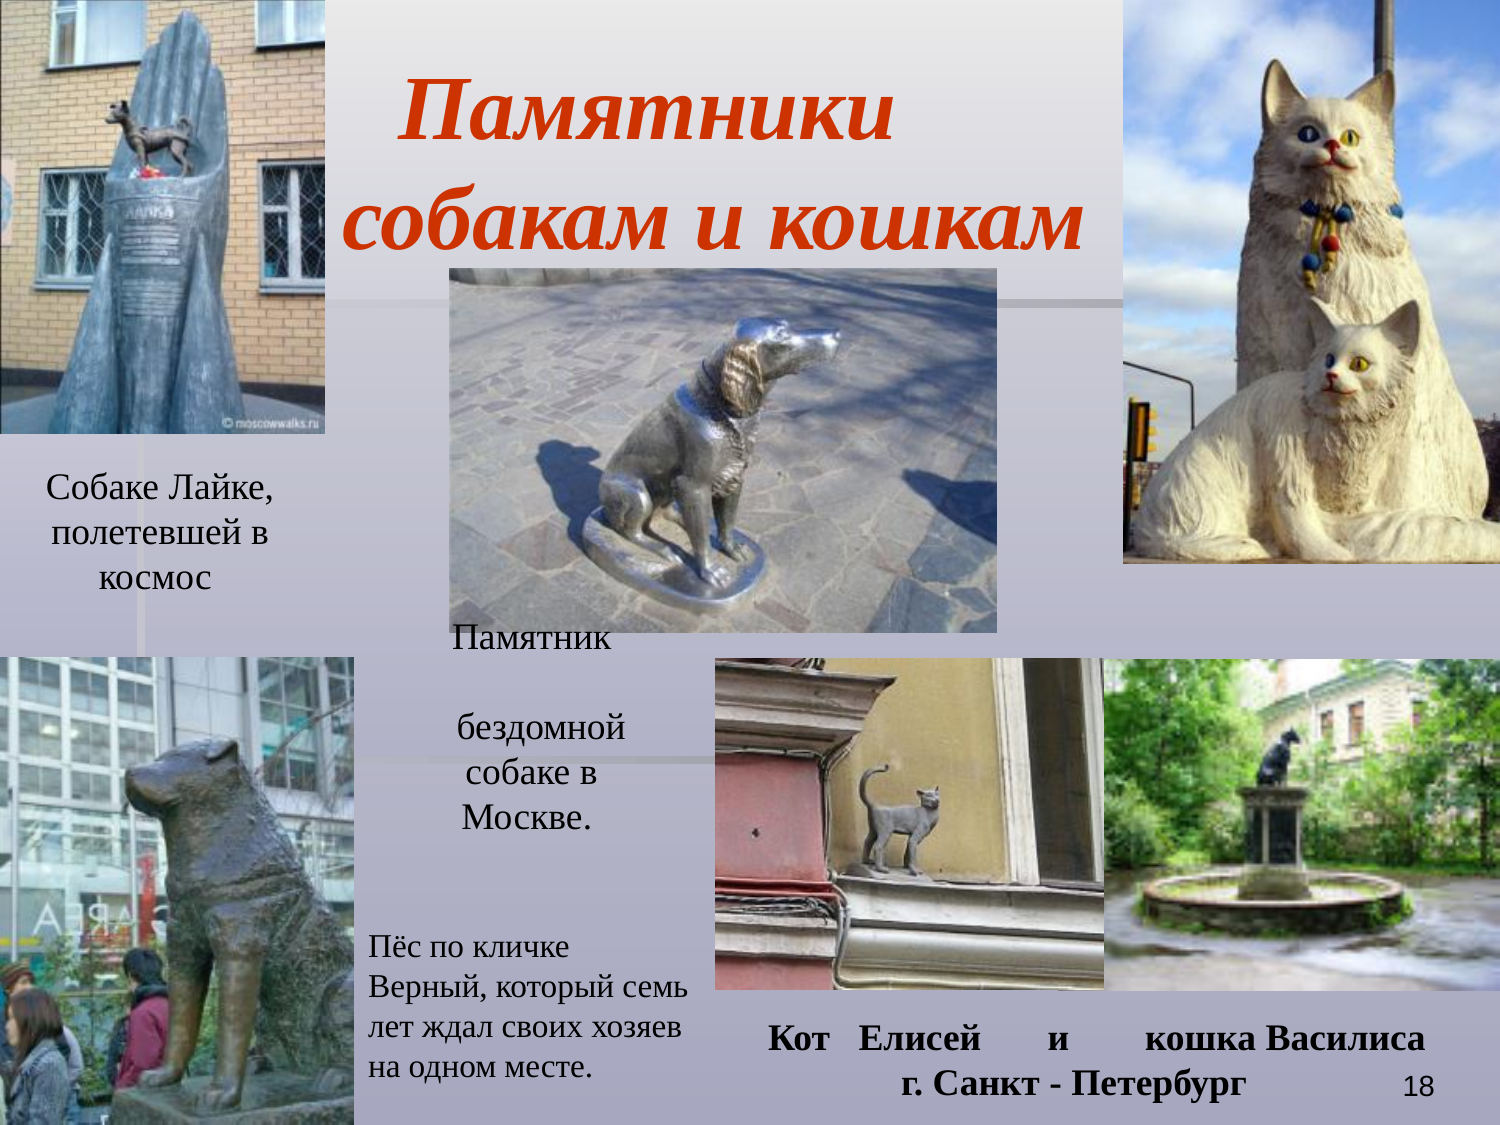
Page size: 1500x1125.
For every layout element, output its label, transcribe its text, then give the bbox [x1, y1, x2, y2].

picture [0, 657, 354, 1125]
text_box Памятник бездомной собаке в Москве. [406, 604, 657, 845]
title Памятники собакам и кошкам [329, 39, 1117, 276]
picture [715, 658, 1500, 992]
slide_number 18 [1369, 1059, 1451, 1103]
text_box Собаке Лайке, полетевшей в космос [0, 454, 321, 604]
text_box Пёс по кличке Верный, который семь лет ждал своих хозяев на одном месте. [357, 916, 710, 1091]
picture [1122, 0, 1500, 565]
picture [0, 0, 326, 434]
picture [449, 267, 997, 633]
text_box Кот Елисей и кошка Василиса г. Санкт - Петербург [753, 1005, 1457, 1110]
